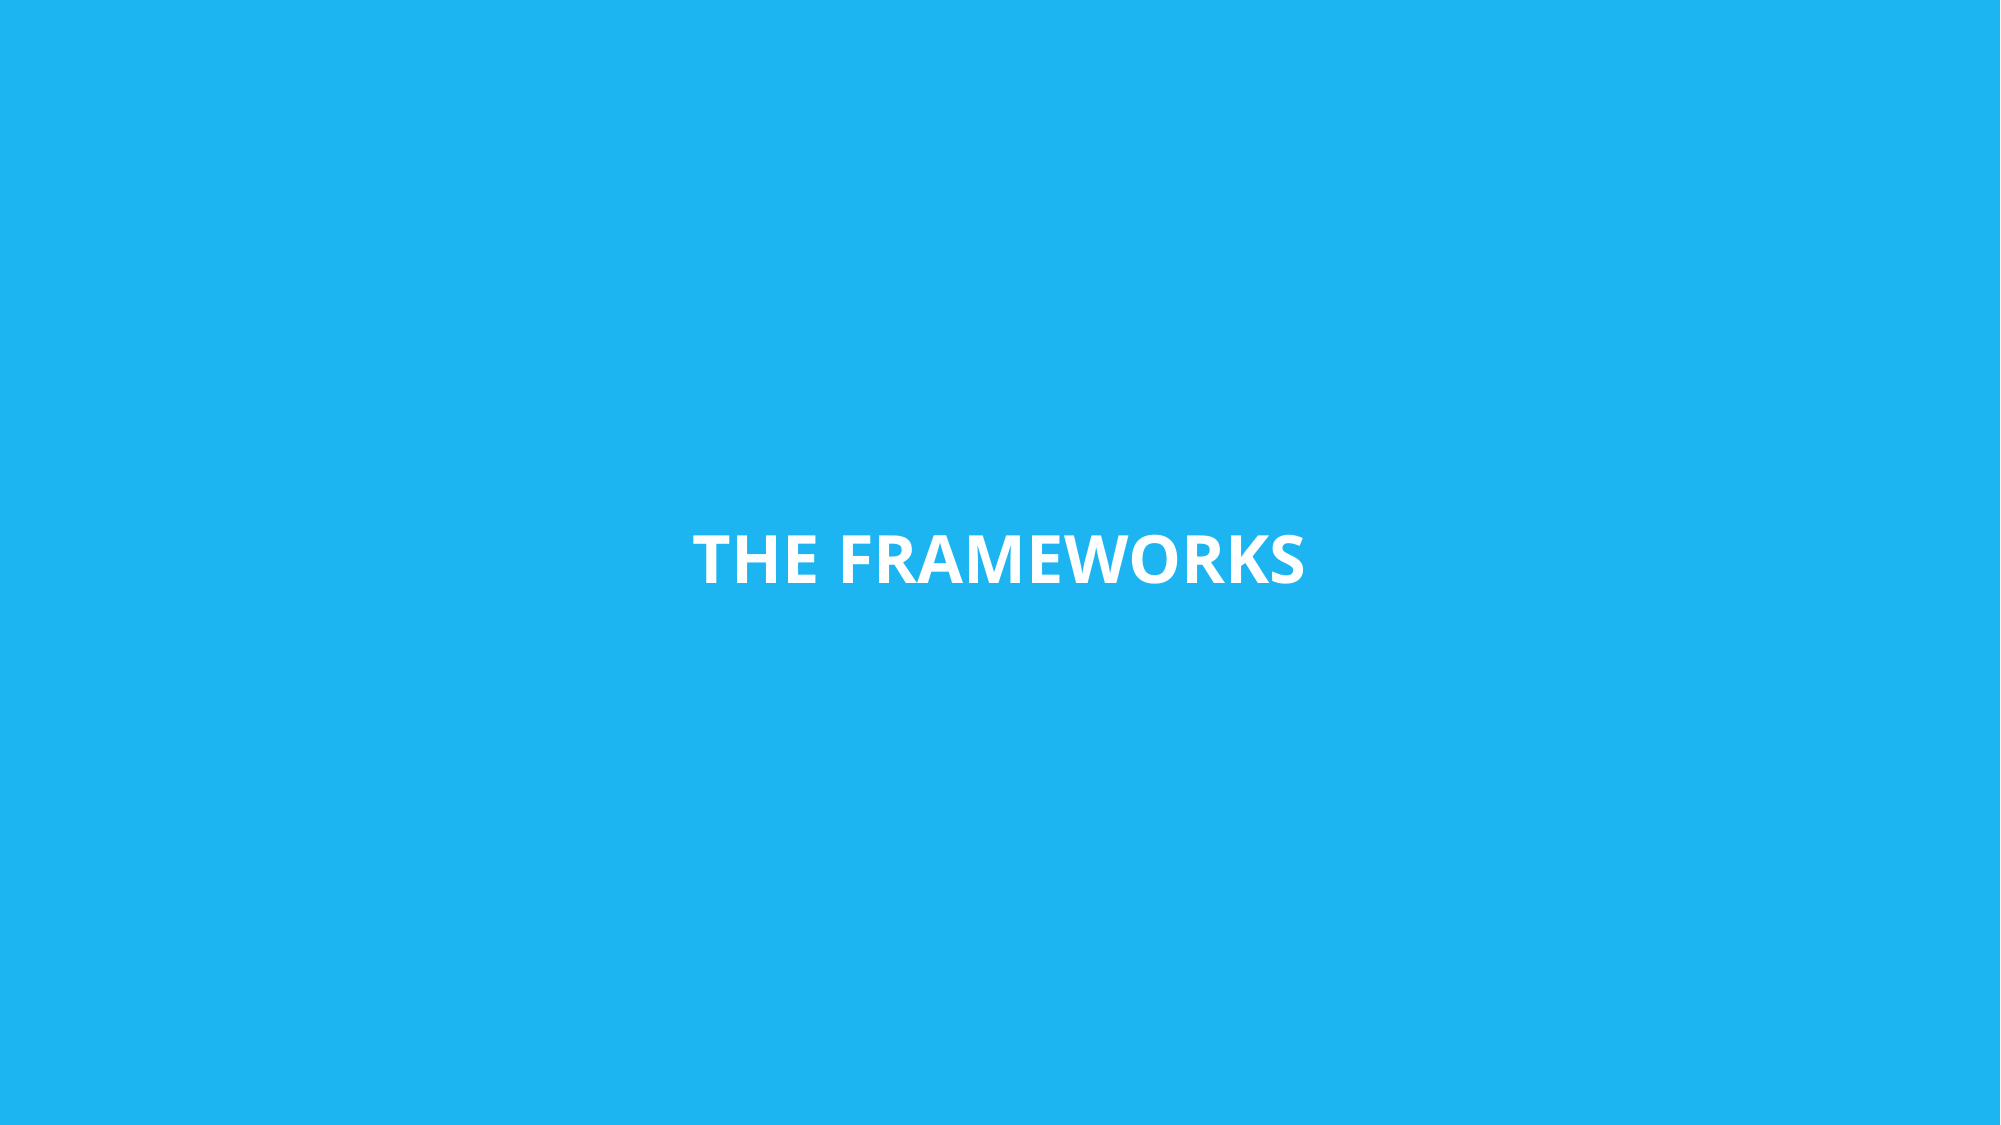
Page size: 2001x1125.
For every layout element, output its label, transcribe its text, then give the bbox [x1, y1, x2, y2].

list THE FRAMEWORKS [468, 473, 1532, 652]
